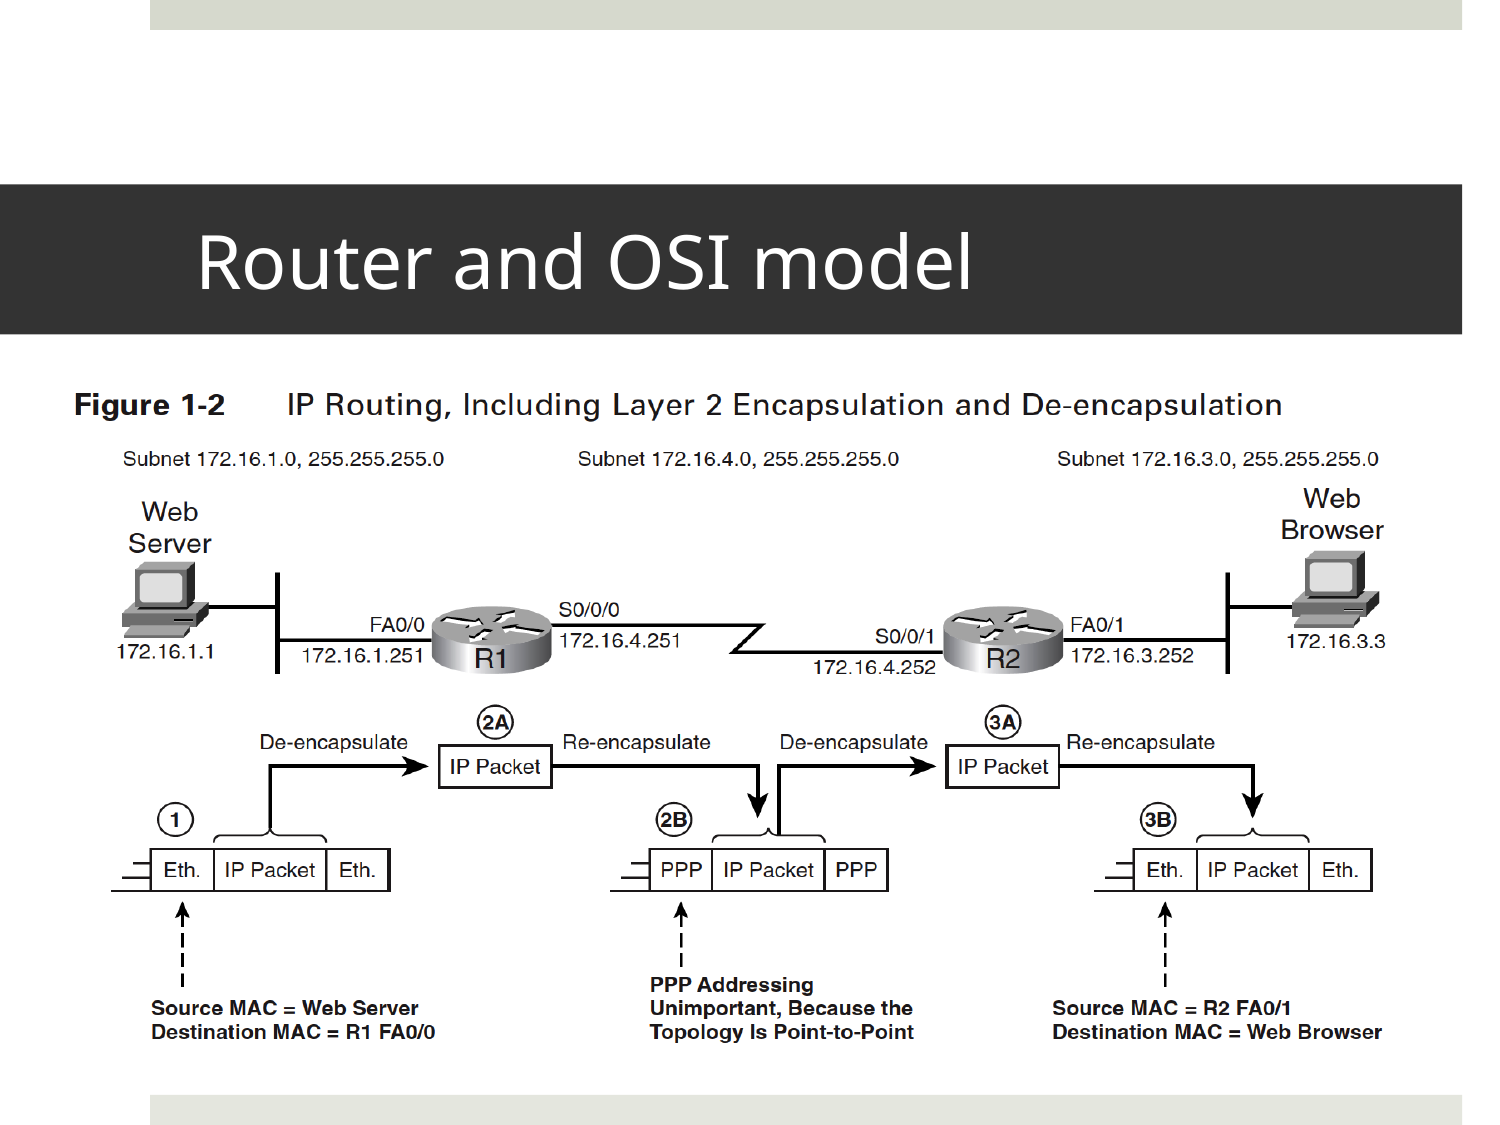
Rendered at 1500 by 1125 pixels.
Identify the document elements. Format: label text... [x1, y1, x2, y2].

title Router and OSI model [0, 184, 1463, 335]
picture [41, 370, 1463, 1072]
